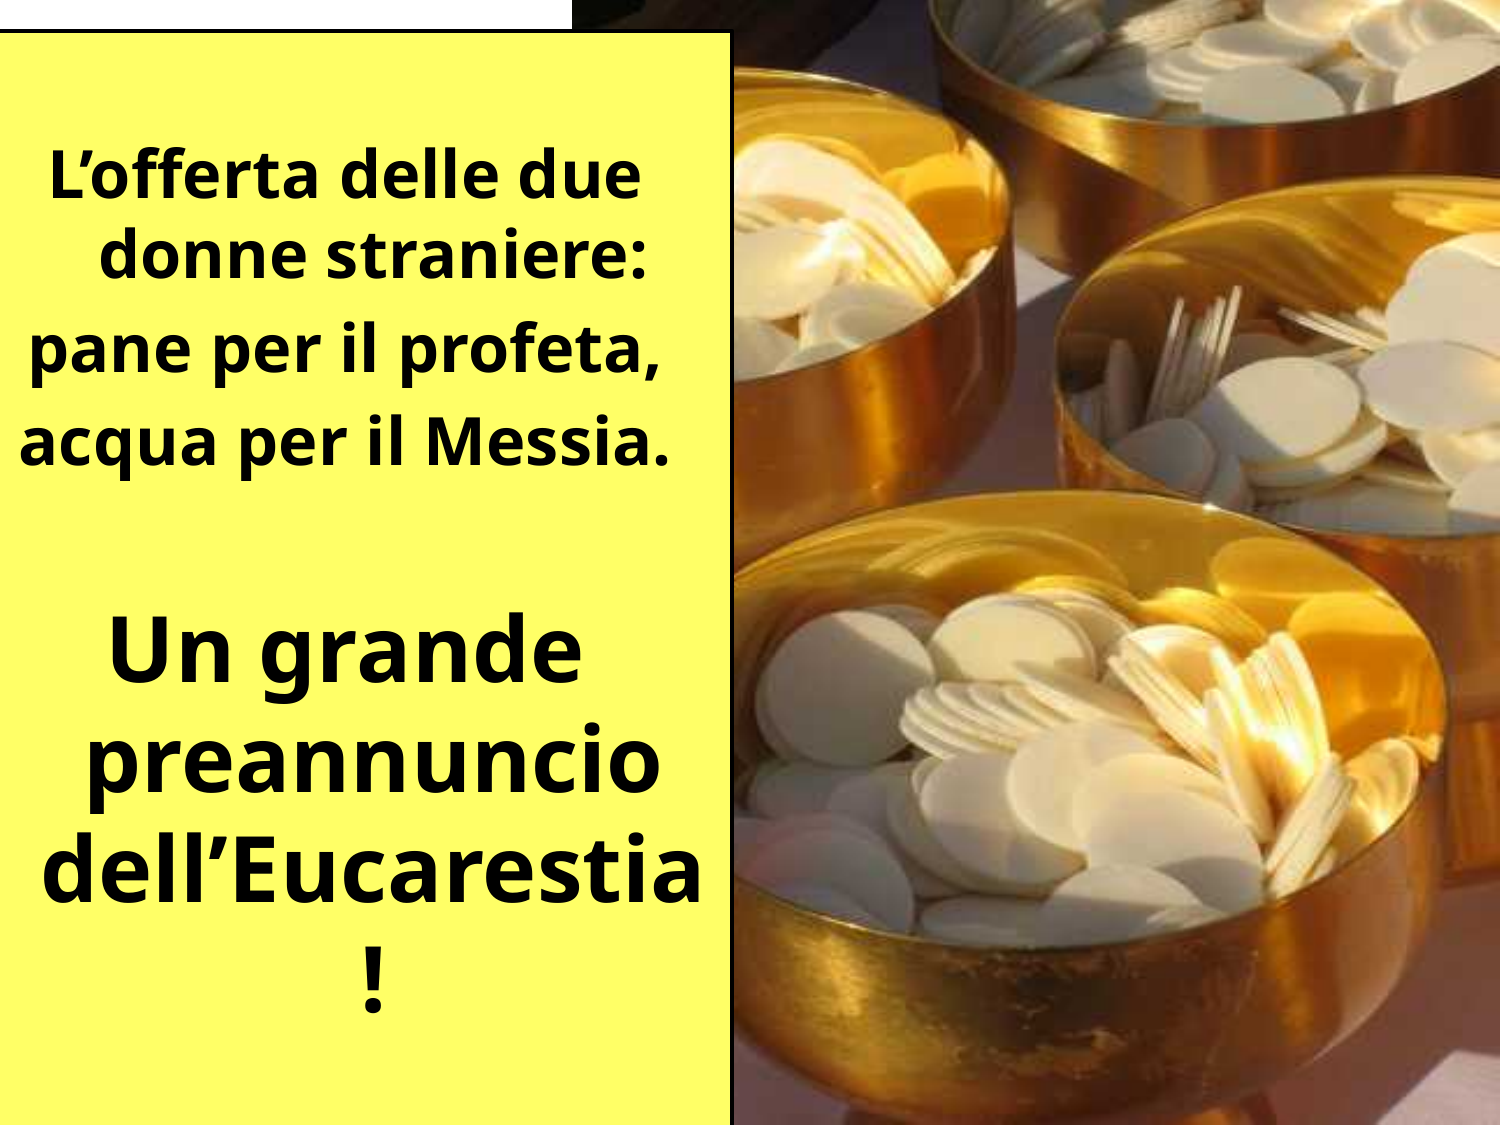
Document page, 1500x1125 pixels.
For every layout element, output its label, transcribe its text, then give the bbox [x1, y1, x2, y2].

list L’offerta delle due donne straniere: pane per il profeta, acqua per il Messia. Un grande preannuncio dell’Eucarestia! [0, 29, 567, 1125]
picture [572, 0, 1500, 1125]
